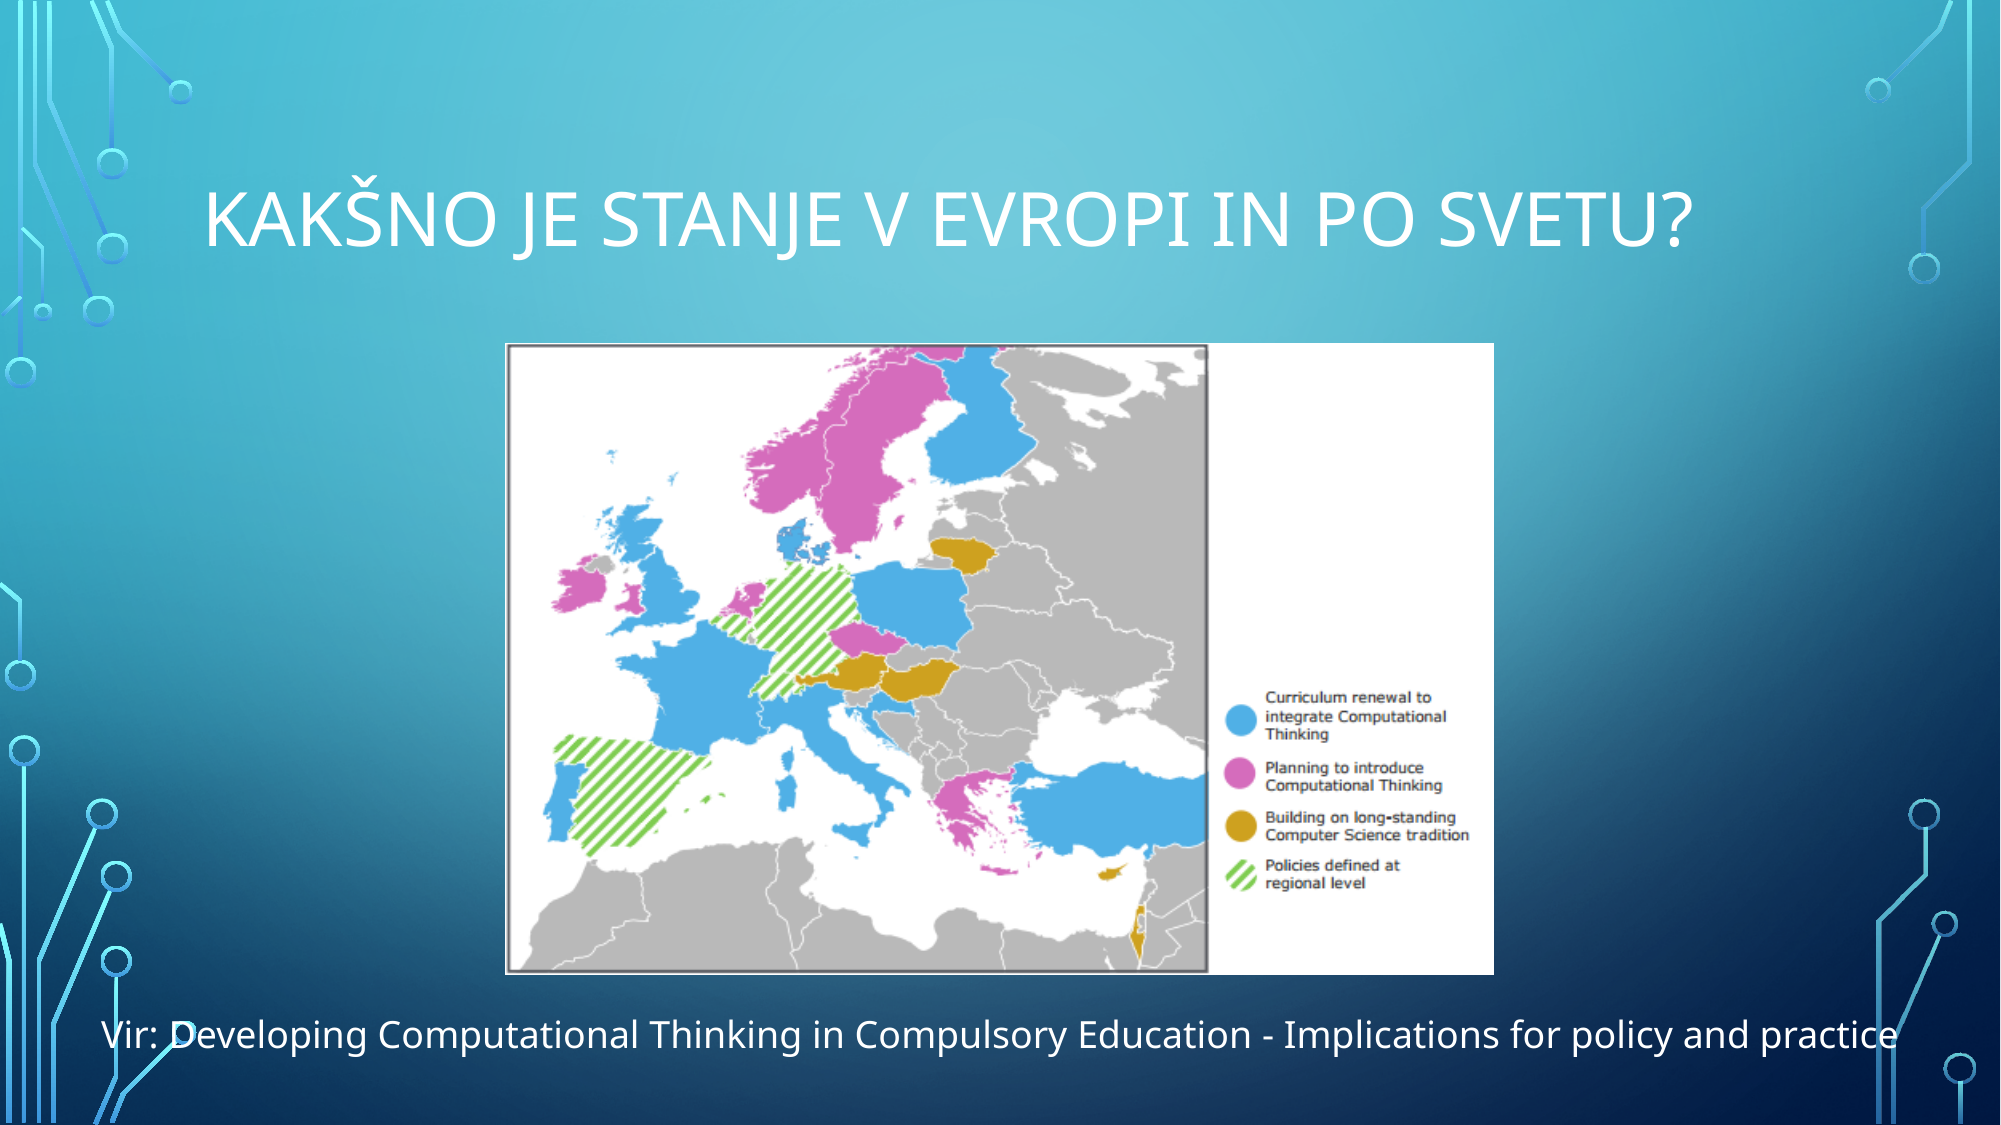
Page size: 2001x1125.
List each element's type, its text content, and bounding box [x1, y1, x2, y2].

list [504, 343, 1494, 976]
text_box Vir: Developing Computational Thinking in Compulsory Education - Implications for policy and practice [86, 1003, 1916, 1064]
title KAKšno je stanje v Evropi in po svetu? [187, 101, 1813, 344]
